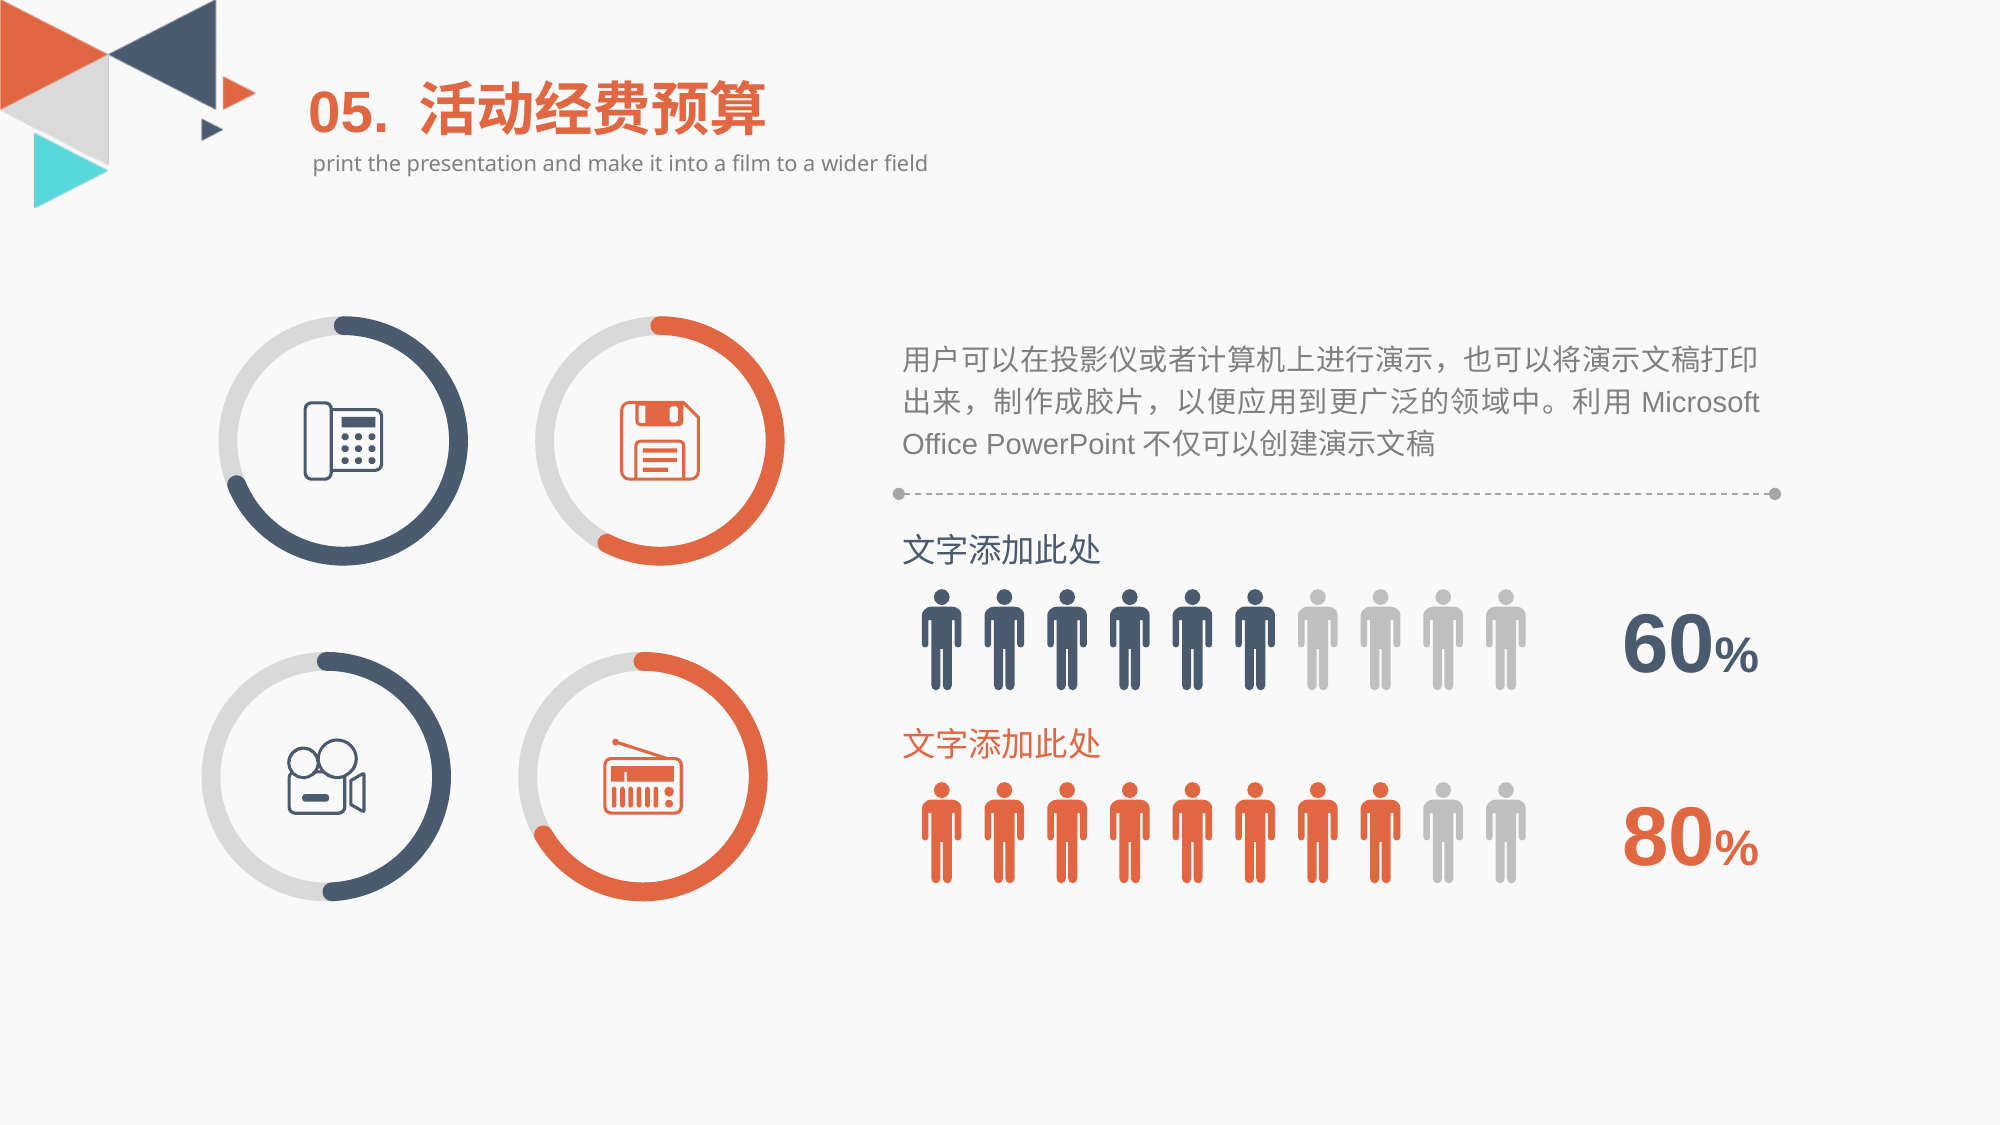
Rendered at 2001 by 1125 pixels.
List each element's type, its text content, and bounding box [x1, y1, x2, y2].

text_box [292, 64, 1022, 182]
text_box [527, 661, 759, 892]
picture [1, 0, 255, 232]
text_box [887, 521, 1776, 698]
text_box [887, 715, 1776, 891]
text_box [227, 325, 459, 557]
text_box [211, 661, 442, 892]
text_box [544, 325, 776, 557]
text_box 用户可以在投影仪或者计算机上进行演示，也可以将演示文稿打印出来，制作成胶片，以便应用到更广泛的领域中。利用Microsoft Office PowerPoint不仅可以创建演示文稿 [887, 326, 1775, 468]
